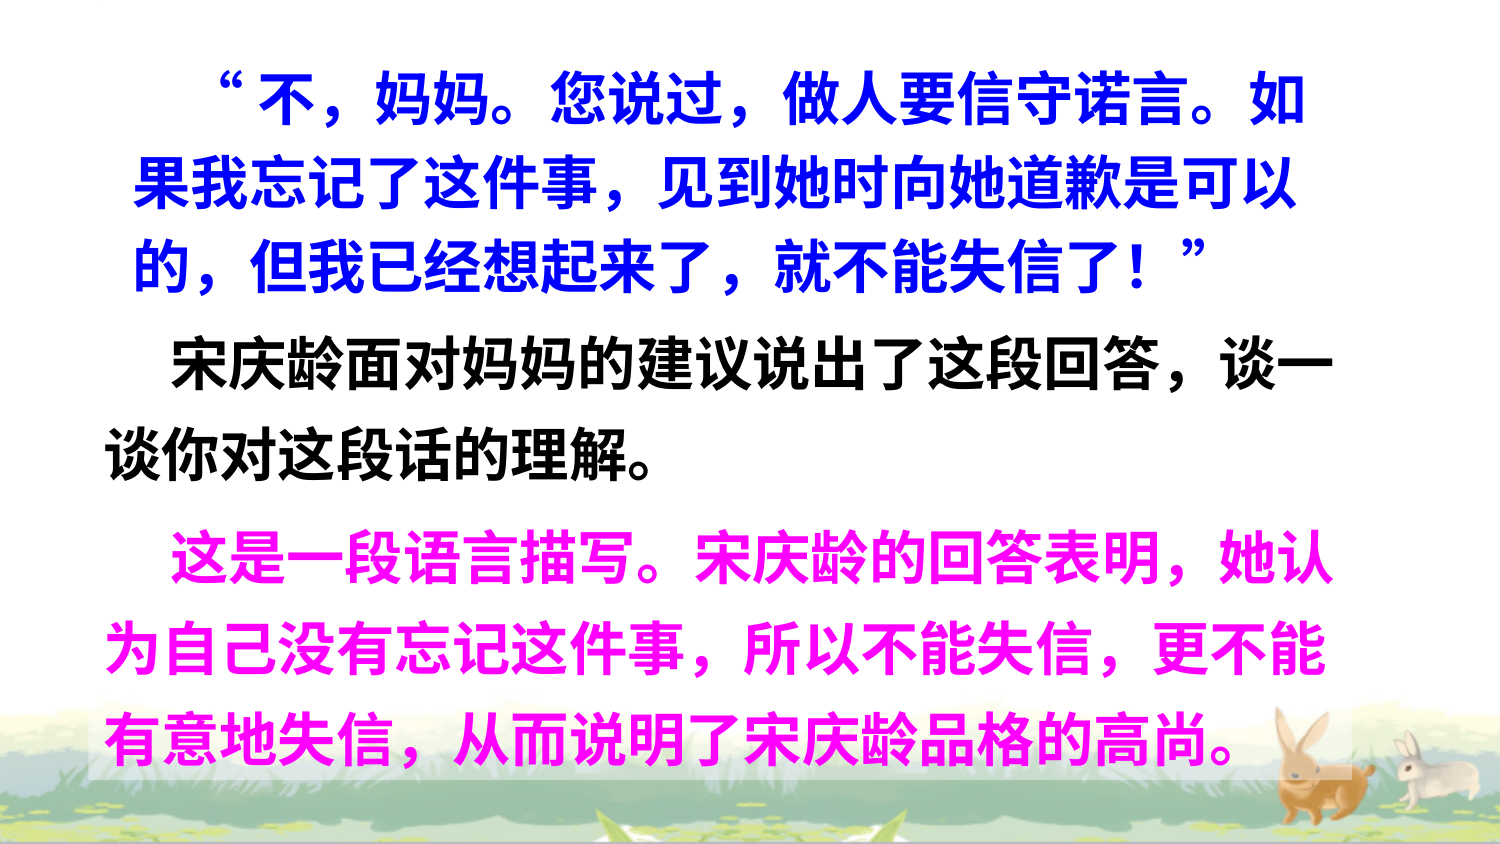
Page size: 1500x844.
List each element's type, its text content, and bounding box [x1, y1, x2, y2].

picture [0, 0, 1500, 844]
text_box “不，妈妈。您说过，做人要信守诺言。如果我忘记了这件事，见到她时向她道歉是可以的，但我已经想起来了，就不能失信了！” [117, 40, 1323, 299]
text_box 这是一段语言描写。宋庆龄的回答表明，她认为自己没有忘记这件事，所以不能失信，更不能有意地失信，从而说明了宋庆龄品格的高尚。 [88, 492, 1353, 781]
text_box 宋庆龄面对妈妈的建议说出了这段回答，谈一谈你对这段话的理解。 [88, 299, 1353, 492]
